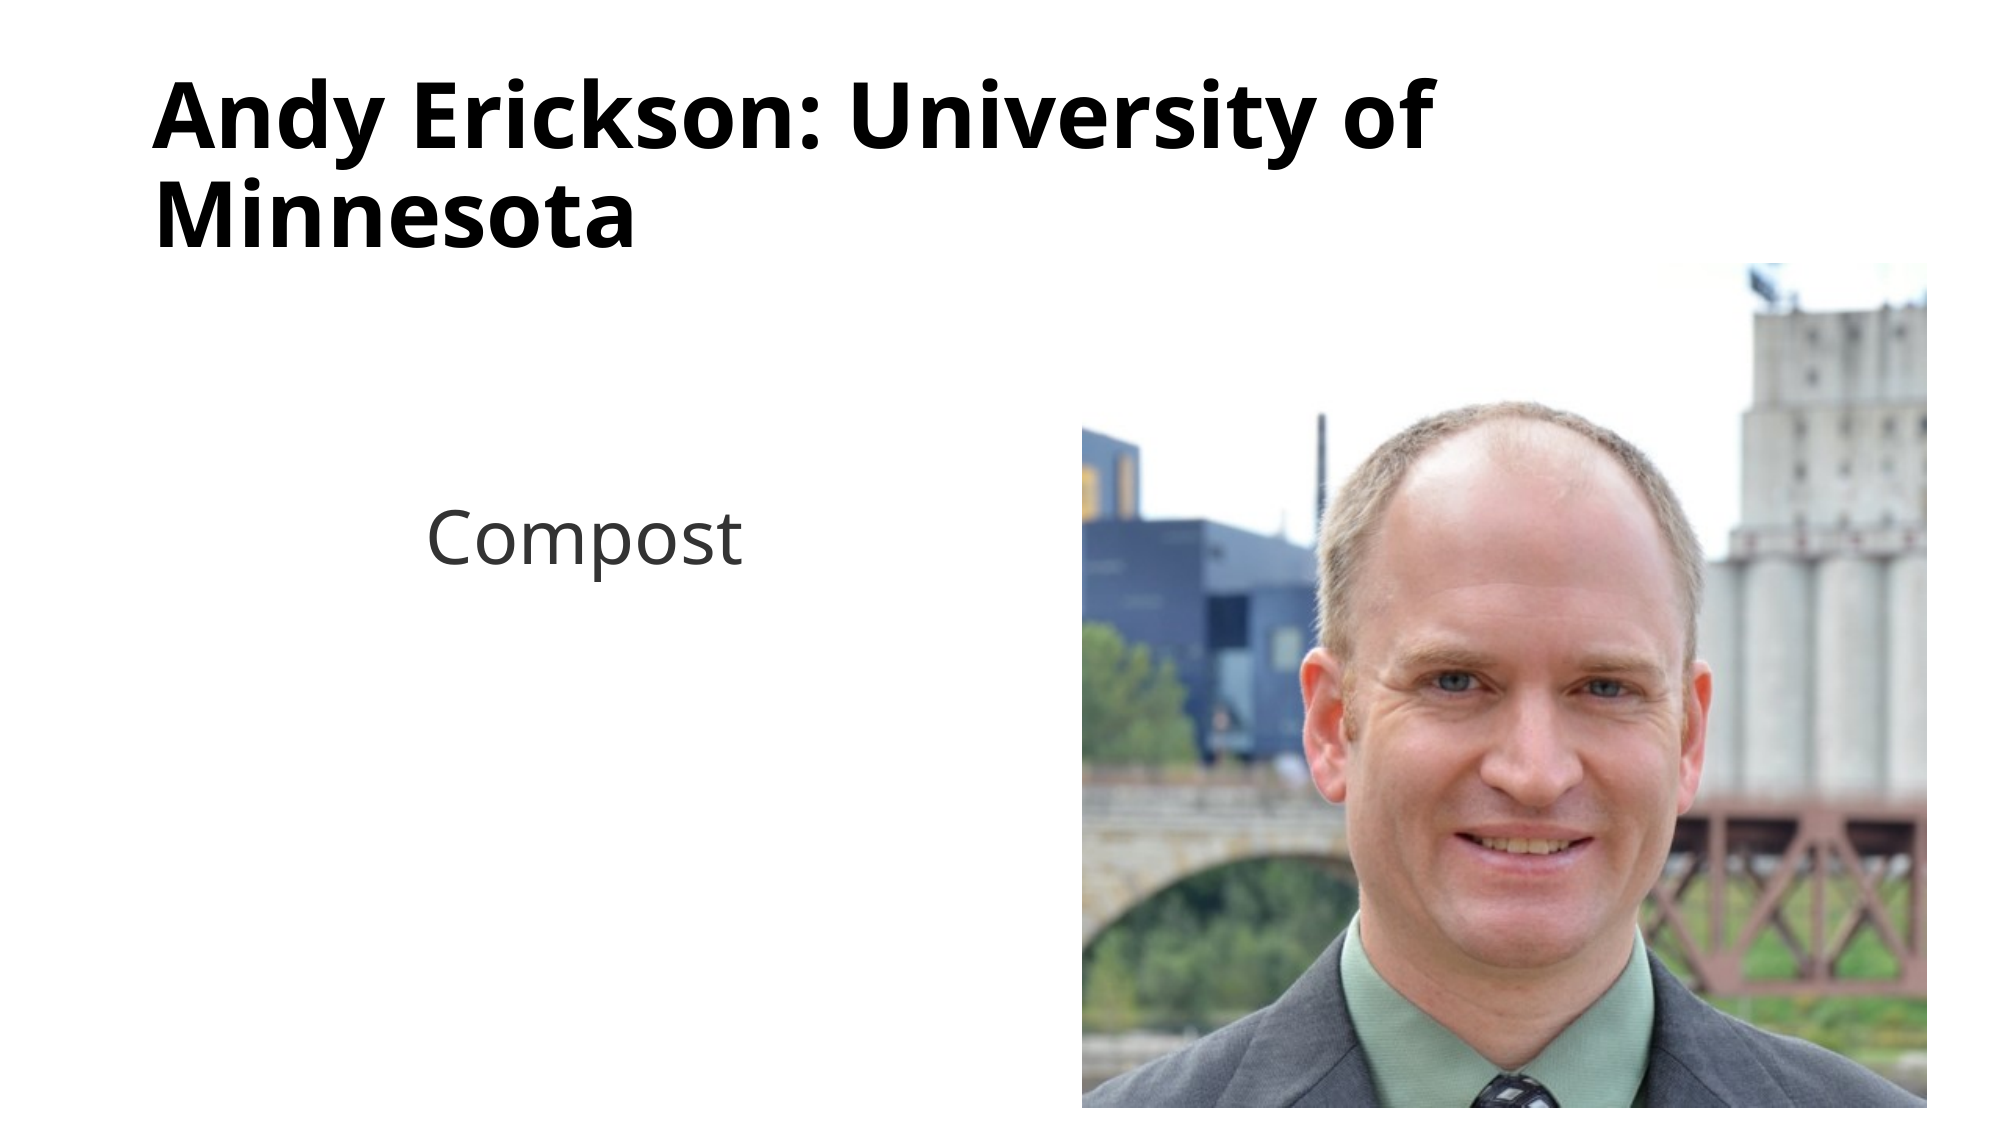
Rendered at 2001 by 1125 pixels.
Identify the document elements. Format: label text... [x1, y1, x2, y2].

picture [1082, 263, 1927, 1108]
title Andy Erickson: University of Minnesota [137, 59, 1863, 278]
text_box Compost [202, 482, 968, 587]
